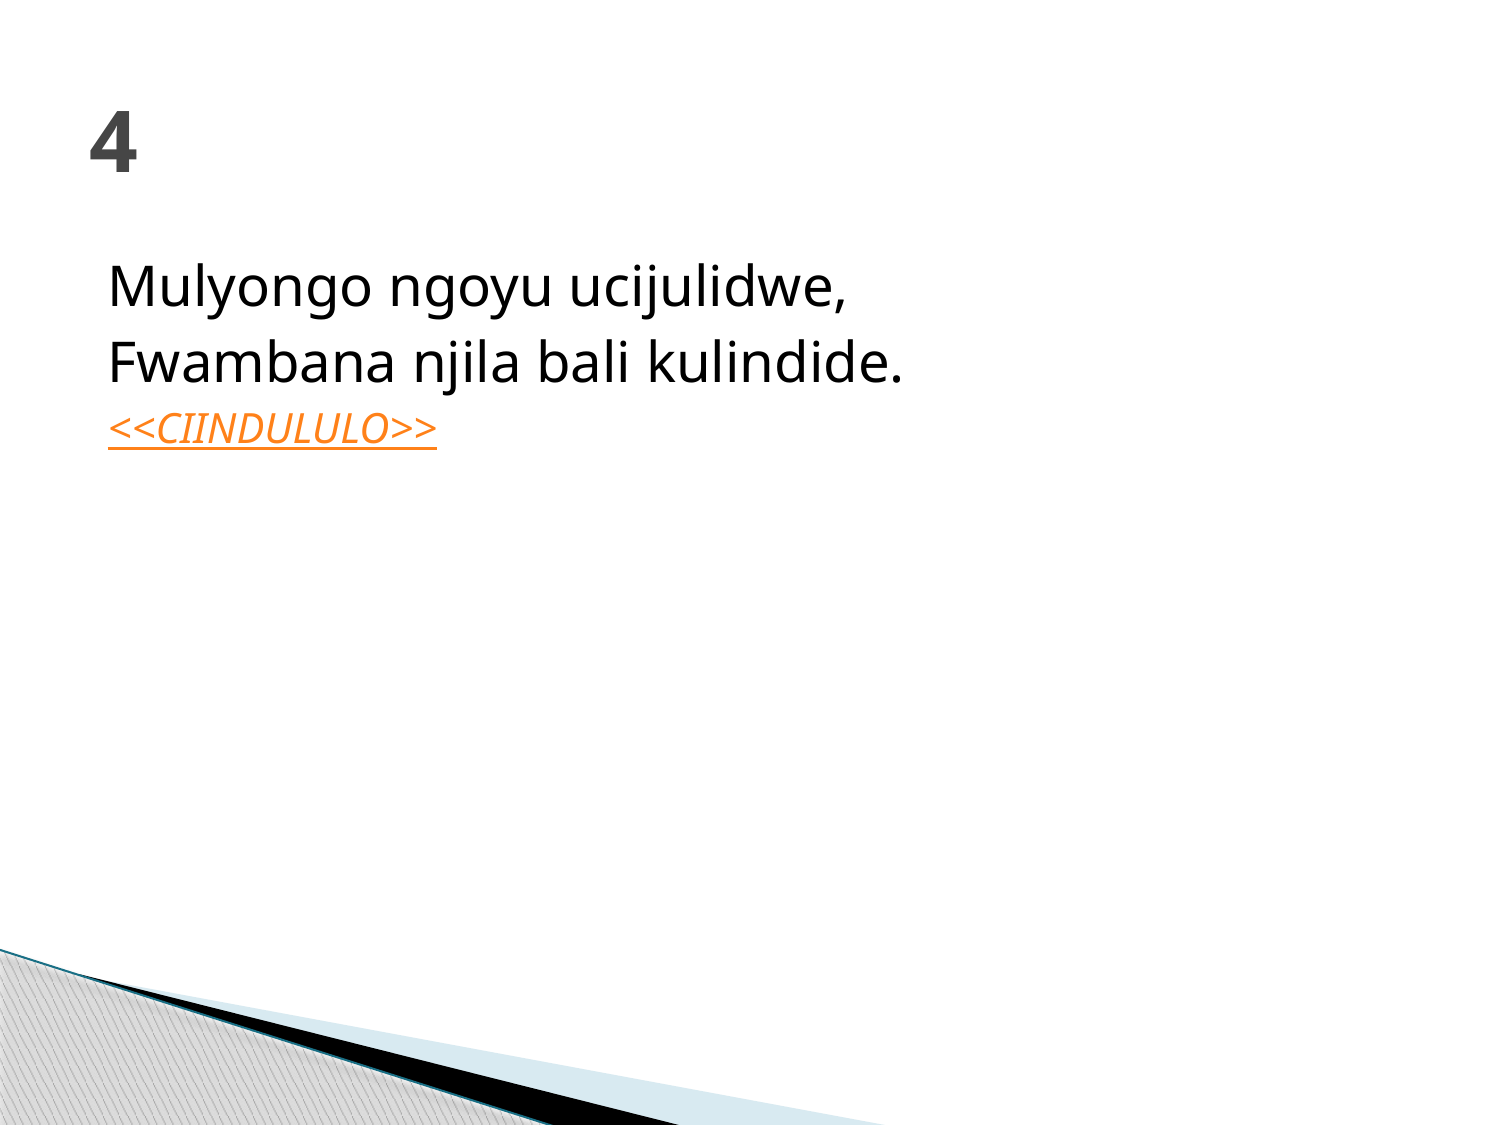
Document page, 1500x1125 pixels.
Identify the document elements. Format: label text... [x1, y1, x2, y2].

list Mulyongo ngoyu ucijulidwe, Fwambana njila bali kulindide. <<CIINDULULO>> [75, 243, 1425, 986]
title 4 [75, 45, 1425, 233]
